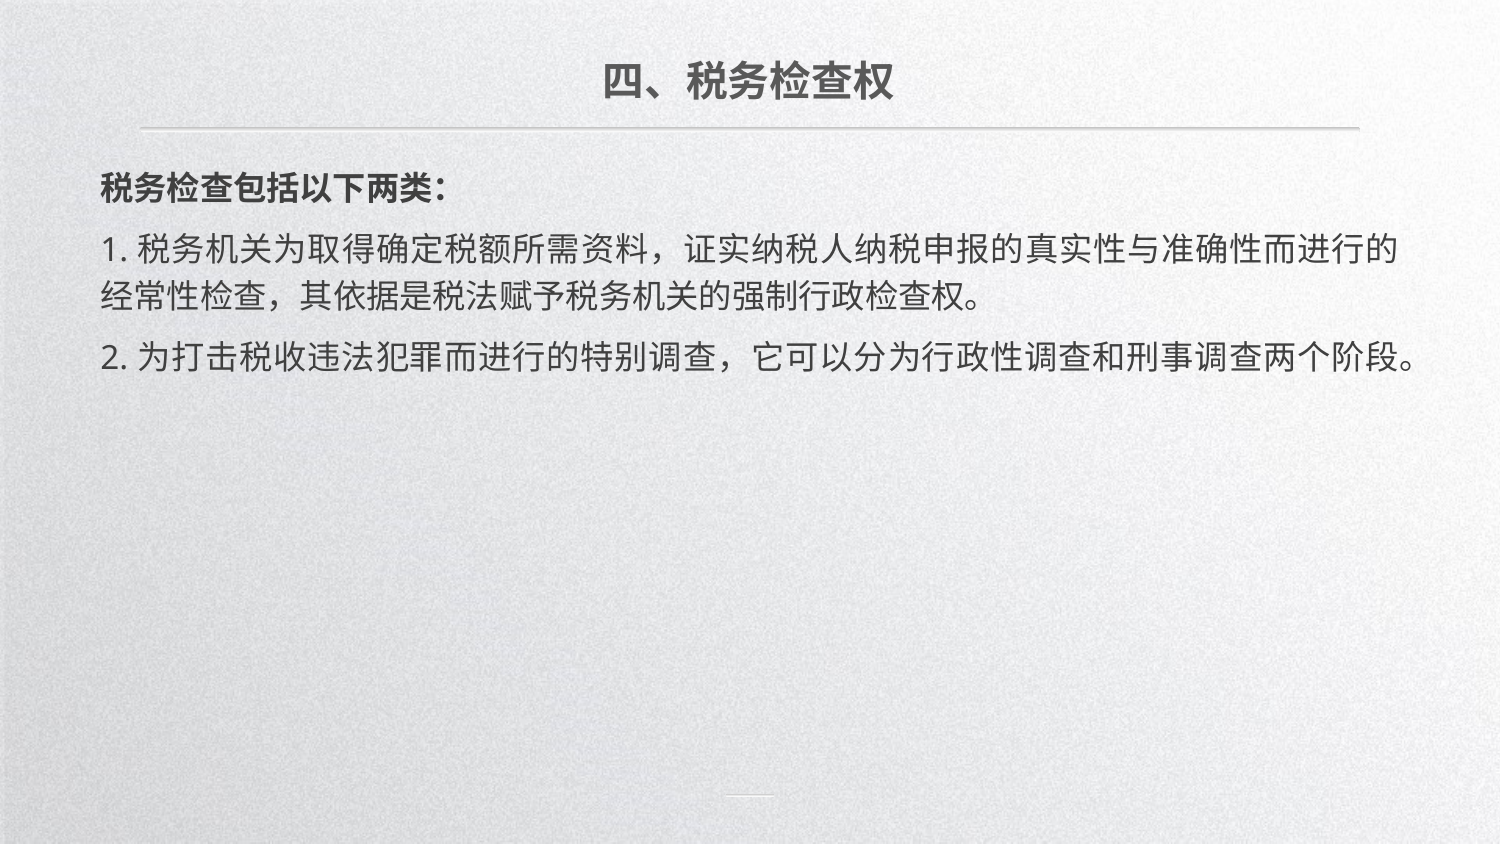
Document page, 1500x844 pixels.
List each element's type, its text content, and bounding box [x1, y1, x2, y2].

text_box 税务检查包括以下两类： 1.税务机关为取得确定税额所需资料，证实纳税人纳税申报的真实性与准确性而进行的经常性检查，其依据是税法赋予税务机关的强制行政检查权。 2.为打击税收违法犯罪而进行的特别调查，它可以分为行政性调查和刑事调查两个阶段。 [100, 159, 1400, 437]
picture [0, 0, 1500, 844]
text_box 四、税务检查权 [459, 49, 1038, 111]
